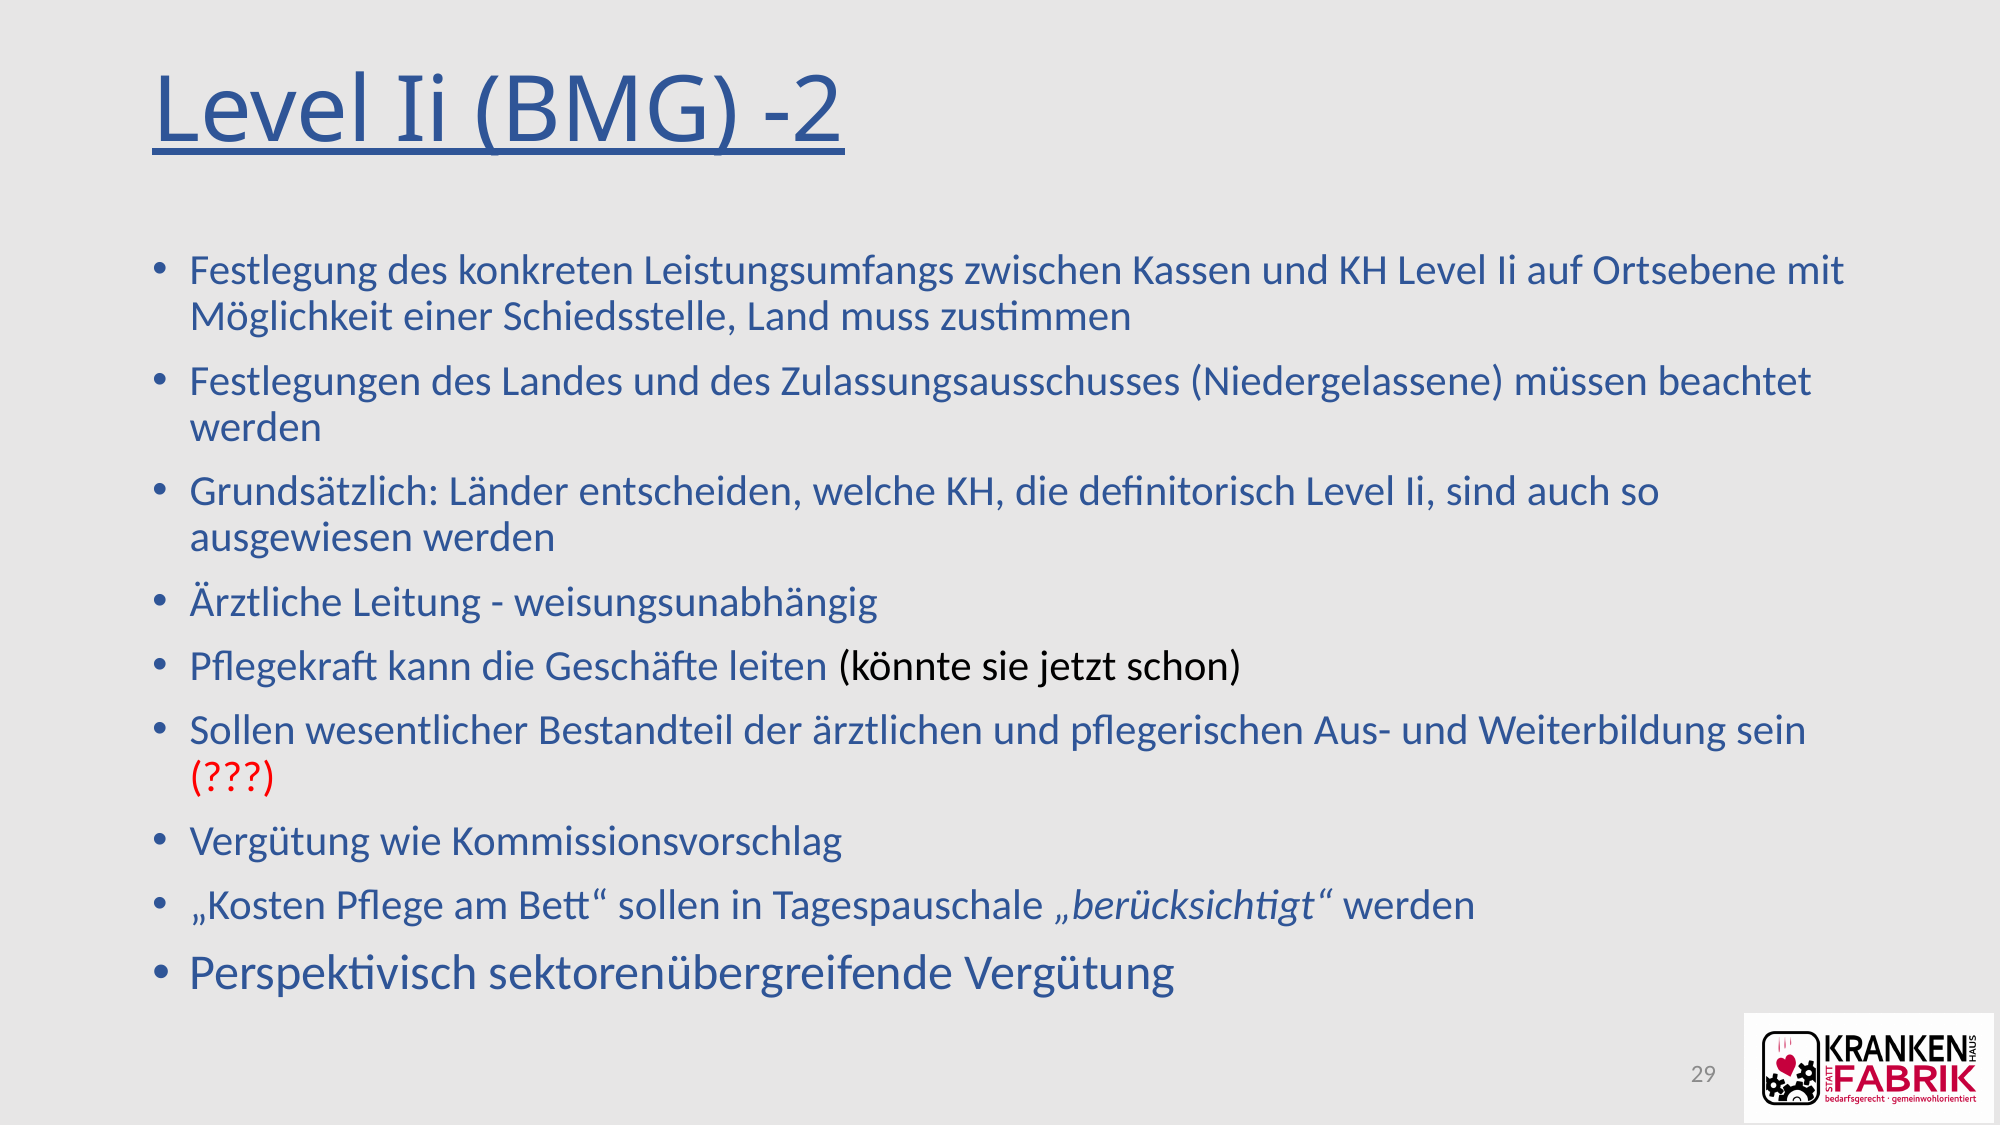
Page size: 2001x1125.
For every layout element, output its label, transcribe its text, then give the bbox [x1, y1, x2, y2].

slide_number 29 [1281, 1042, 1731, 1103]
title Level Ii (BMG) -2 [137, 3, 1863, 221]
list Festlegung des konkreten Leistungsumfangs zwischen Kassen und KH Level Ii auf Ortsebene mit Möglichkeit einer Schiedsstelle, Land muss zustimmen Festlegungen des Landes und des Zulassungsausschusses (Niedergelassene) müssen beachtet werden Grundsätzlich: Länder entscheiden, welche KH, die definitorisch Level Ii, sind auch so ausgewiesen werden Ärztliche Leitung - weisungsunabhängig Pflegekraft kann die Geschäfte leiten (könnte sie jetzt schon) Sollen wesentlicher Bestandteil der ärztlichen und pflegerischen Aus- und Weiterbildung sein (???) Vergütung wie Kommissionsvorschlag „Kosten Pflege am Bett“ sollen in Tagespauschale „berücksichtigt“ werden Perspektivisch sektorenübergreifende Vergütung [137, 239, 1863, 1014]
picture [1744, 1013, 1994, 1123]
